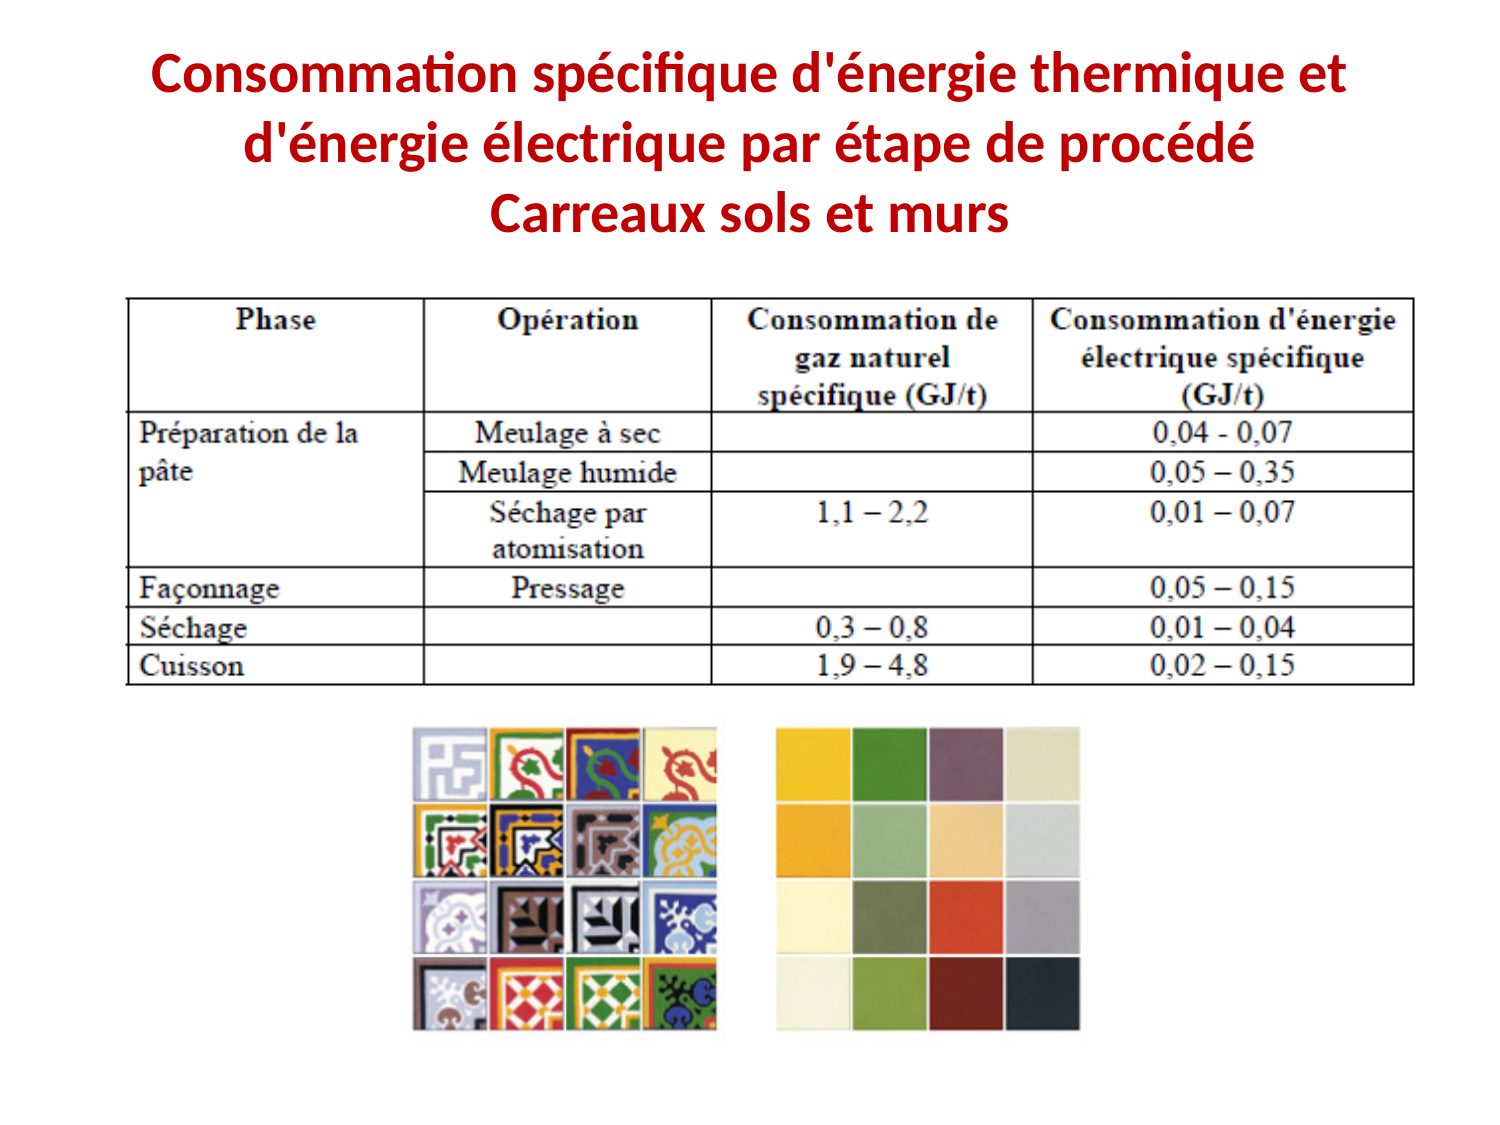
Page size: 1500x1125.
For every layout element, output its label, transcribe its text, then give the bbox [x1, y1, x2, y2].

title Consommation spécifique d'énergie thermique et d'énergie électrique par étape de procédé Carreaux sols et murs [75, 45, 1425, 233]
picture [123, 292, 1419, 1075]
